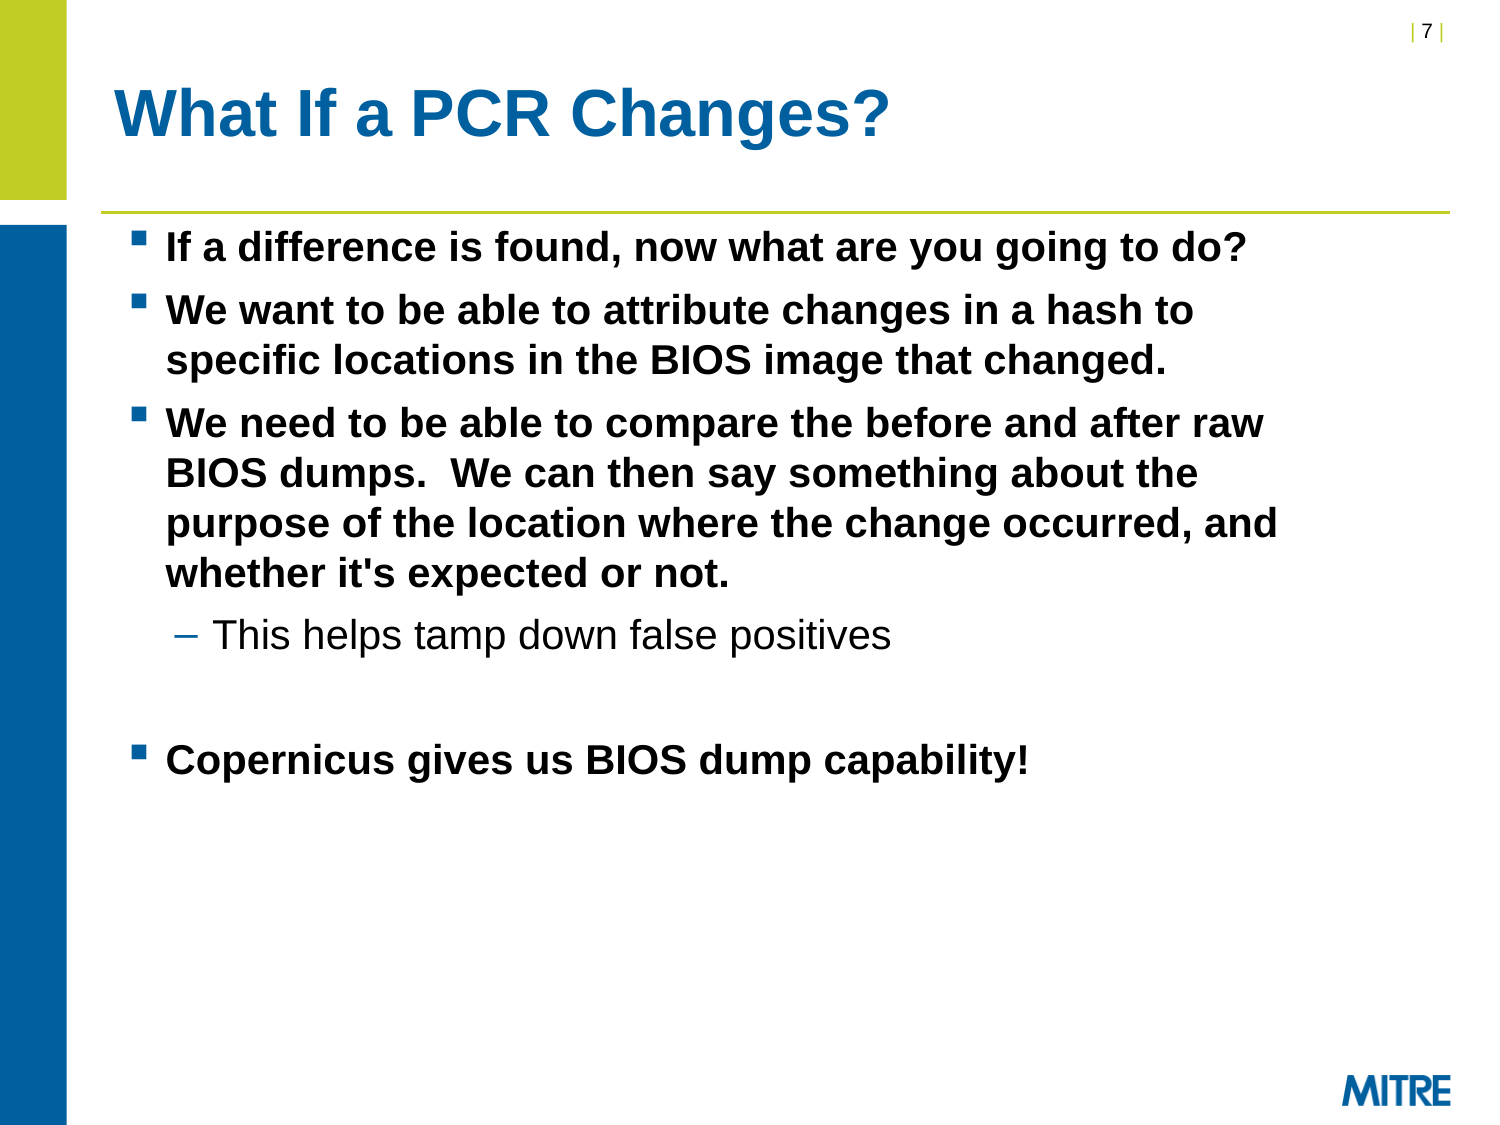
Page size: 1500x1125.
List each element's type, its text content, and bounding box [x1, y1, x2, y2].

picture [1342, 1072, 1453, 1113]
title What If a PCR Changes? [99, 45, 1450, 188]
list If a difference is found, now what are you going to do? We want to be able to attribute changes in a hash to specific locations in the BIOS image that changed. We need to be able to compare the before and after raw BIOS dumps. We can then say something about the purpose of the location where the change occurred, and whether it's expected or not. This helps tamp down false positives Copernicus gives us BIOS dump capability! [112, 212, 1375, 1029]
